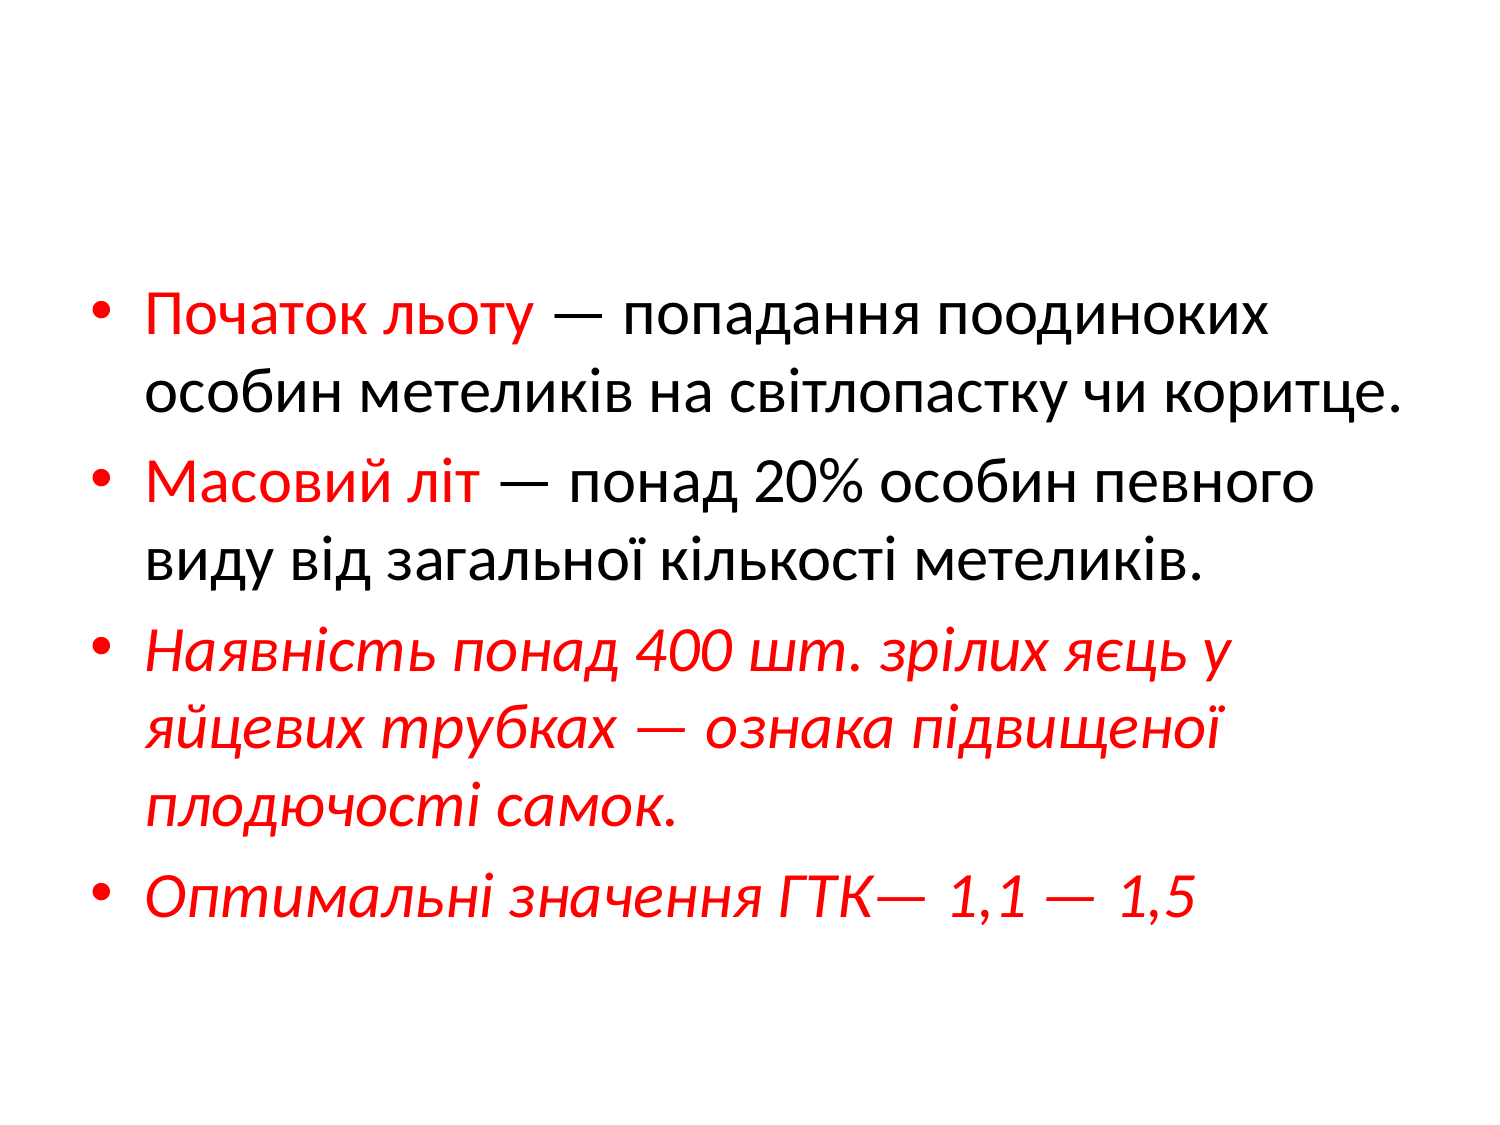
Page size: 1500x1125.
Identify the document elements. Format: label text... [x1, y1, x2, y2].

list Початок льоту — попадання поодиноких особин метеликів на світлопастку чи коритце. Масовий літ — понад 20% особин певного виду від загальної кількості метеликів. Наявність понад 400 шт. зрілих яєць у яйцевих трубках — ознака підвищеної плодючості самок. Оптимальні значення ГТК— 1,1 — 1,5 [75, 262, 1425, 1005]
